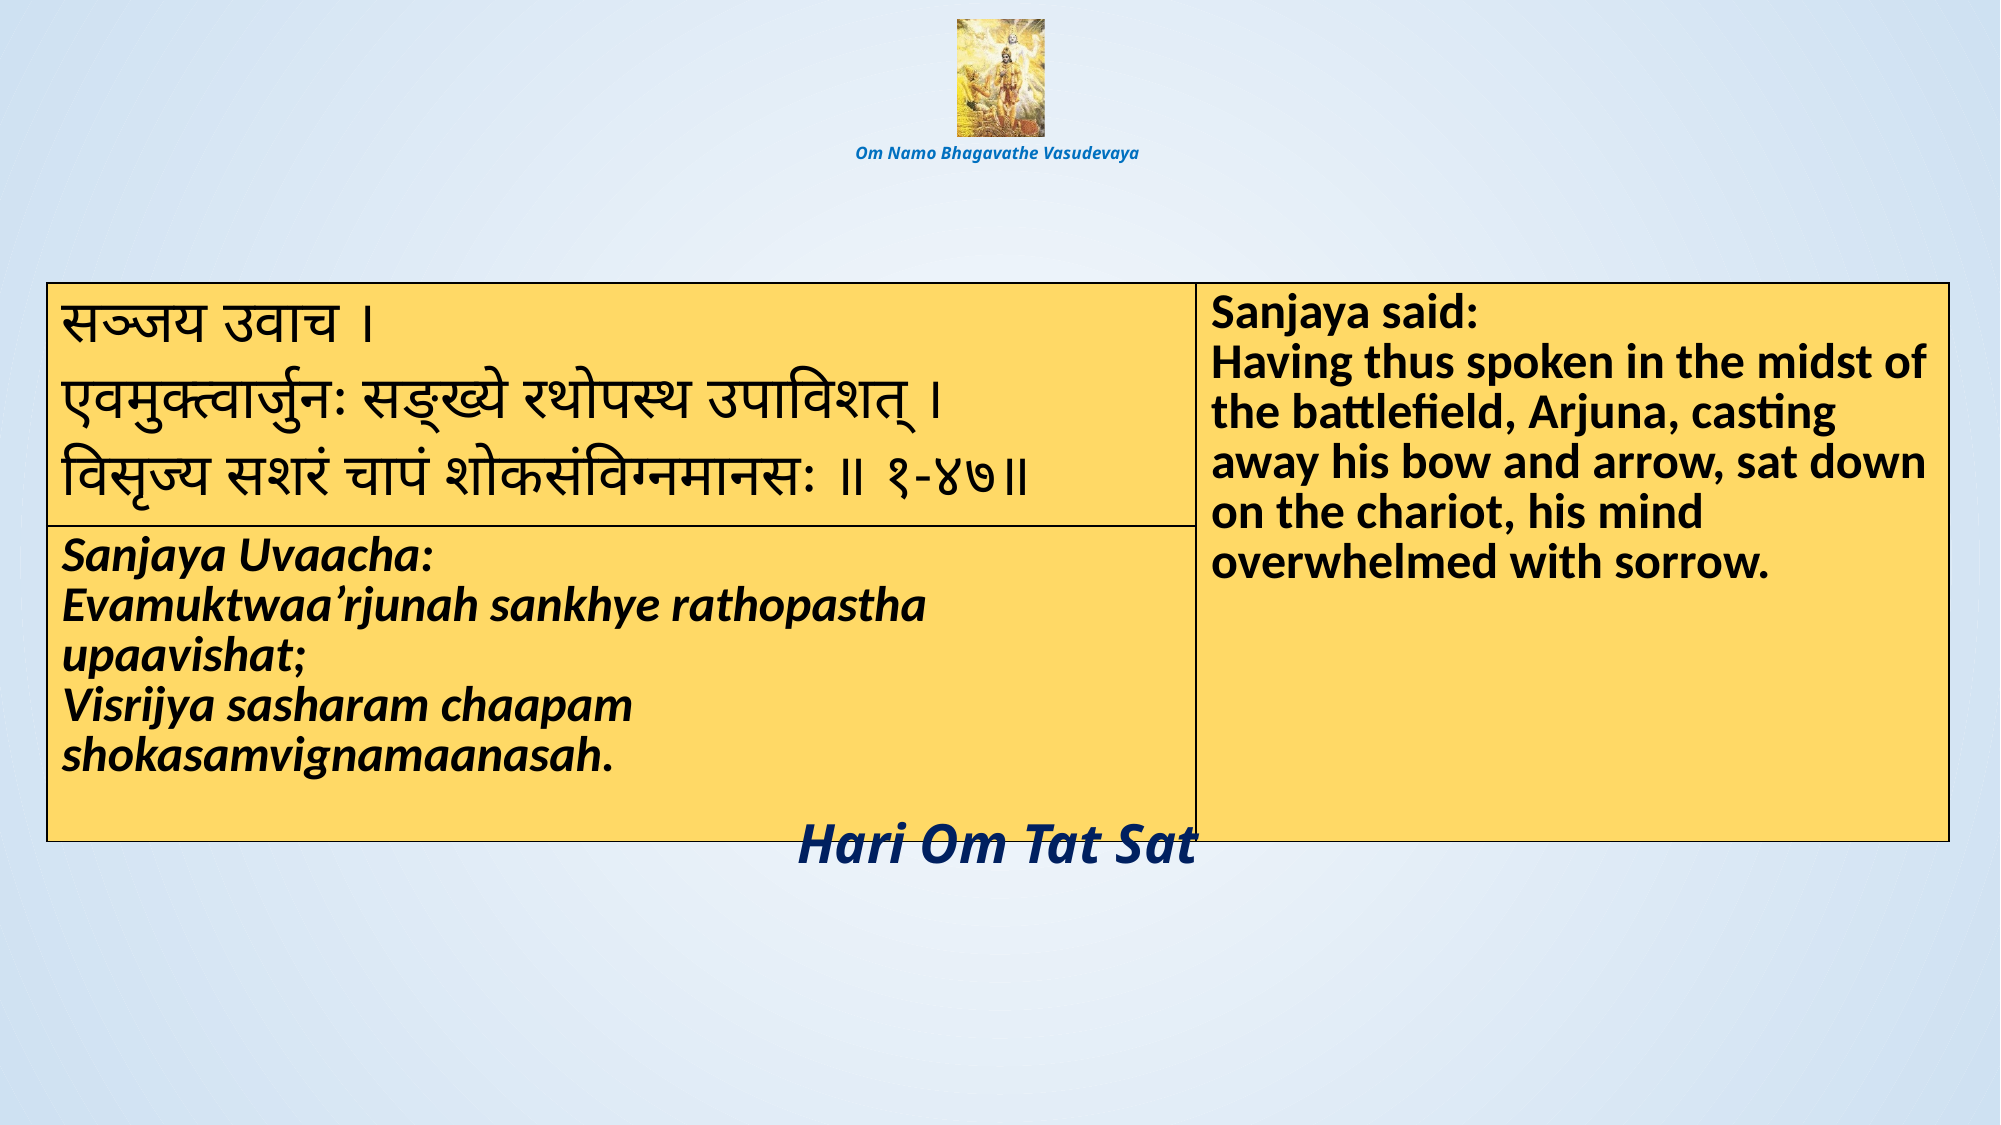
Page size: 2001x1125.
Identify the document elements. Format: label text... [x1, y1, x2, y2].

table_header सञ्जय उवाच । एवमुक्त्वार्जुनः सङ्ख्ये रथोपस्थ उपाविशत् । विसृज्य सशरं चापं शोकसंविग्नमानसः ॥ १-४७॥ [48, 284, 1195, 525]
table_header Sanjaya said: Having thus spoken in the midst of the battlefield, Arjuna, casting away his bow and arrow, sat down on the chariot, his mind overwhelmed with sorrow. [1197, 284, 1948, 841]
picture [957, 19, 1045, 136]
text_box Hari Om Tat Sat [782, 797, 1214, 882]
title Om Namo Bhagavathe Vasudevaya [135, 136, 1861, 171]
table_cell Sanjaya Uvaacha: Evamuktwaa’rjunah sankhye rathopastha upaavishat; Visrijya sasharam chaapam shokasamvignamaanasah. [48, 527, 1195, 841]
